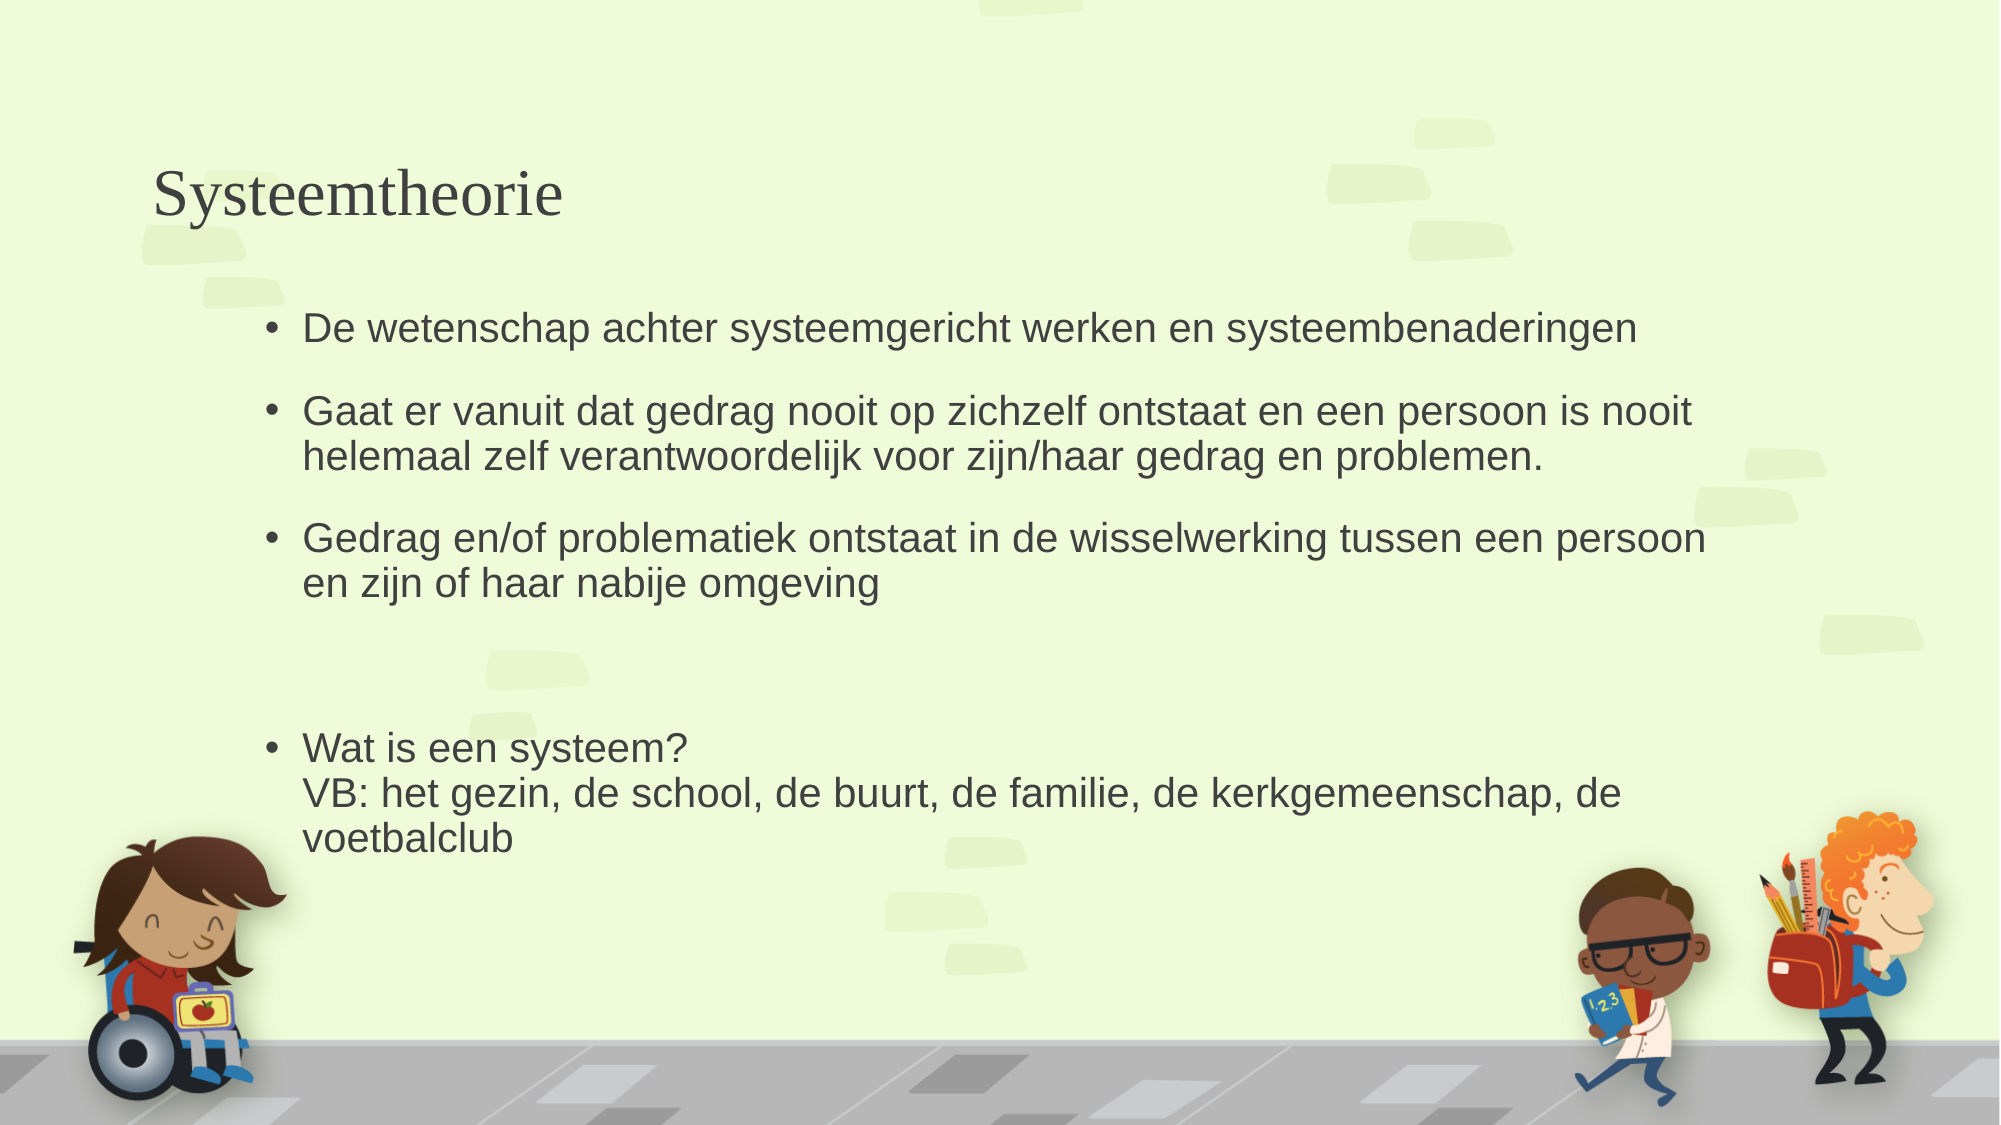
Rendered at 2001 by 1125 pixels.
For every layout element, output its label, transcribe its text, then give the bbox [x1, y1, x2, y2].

picture [0, 0, 2000, 1125]
list De wetenschap achter systeemgericht werken en systeembenaderingen Gaat er vanuit dat gedrag nooit op zichzelf ontstaat en een persoon is nooit helemaal zelf verantwoordelijk voor zijn/haar gedrag en problemen. Gedrag en/of problematiek ontstaat in de wisselwerking tussen een persoon en zijn of haar nabije omgeving Wat is een systeem? VB: het gezin, de school, de buurt, de familie, de kerkgemeenschap, de voetbalclub [249, 299, 1750, 870]
title Systeemtheorie [137, 59, 1750, 238]
